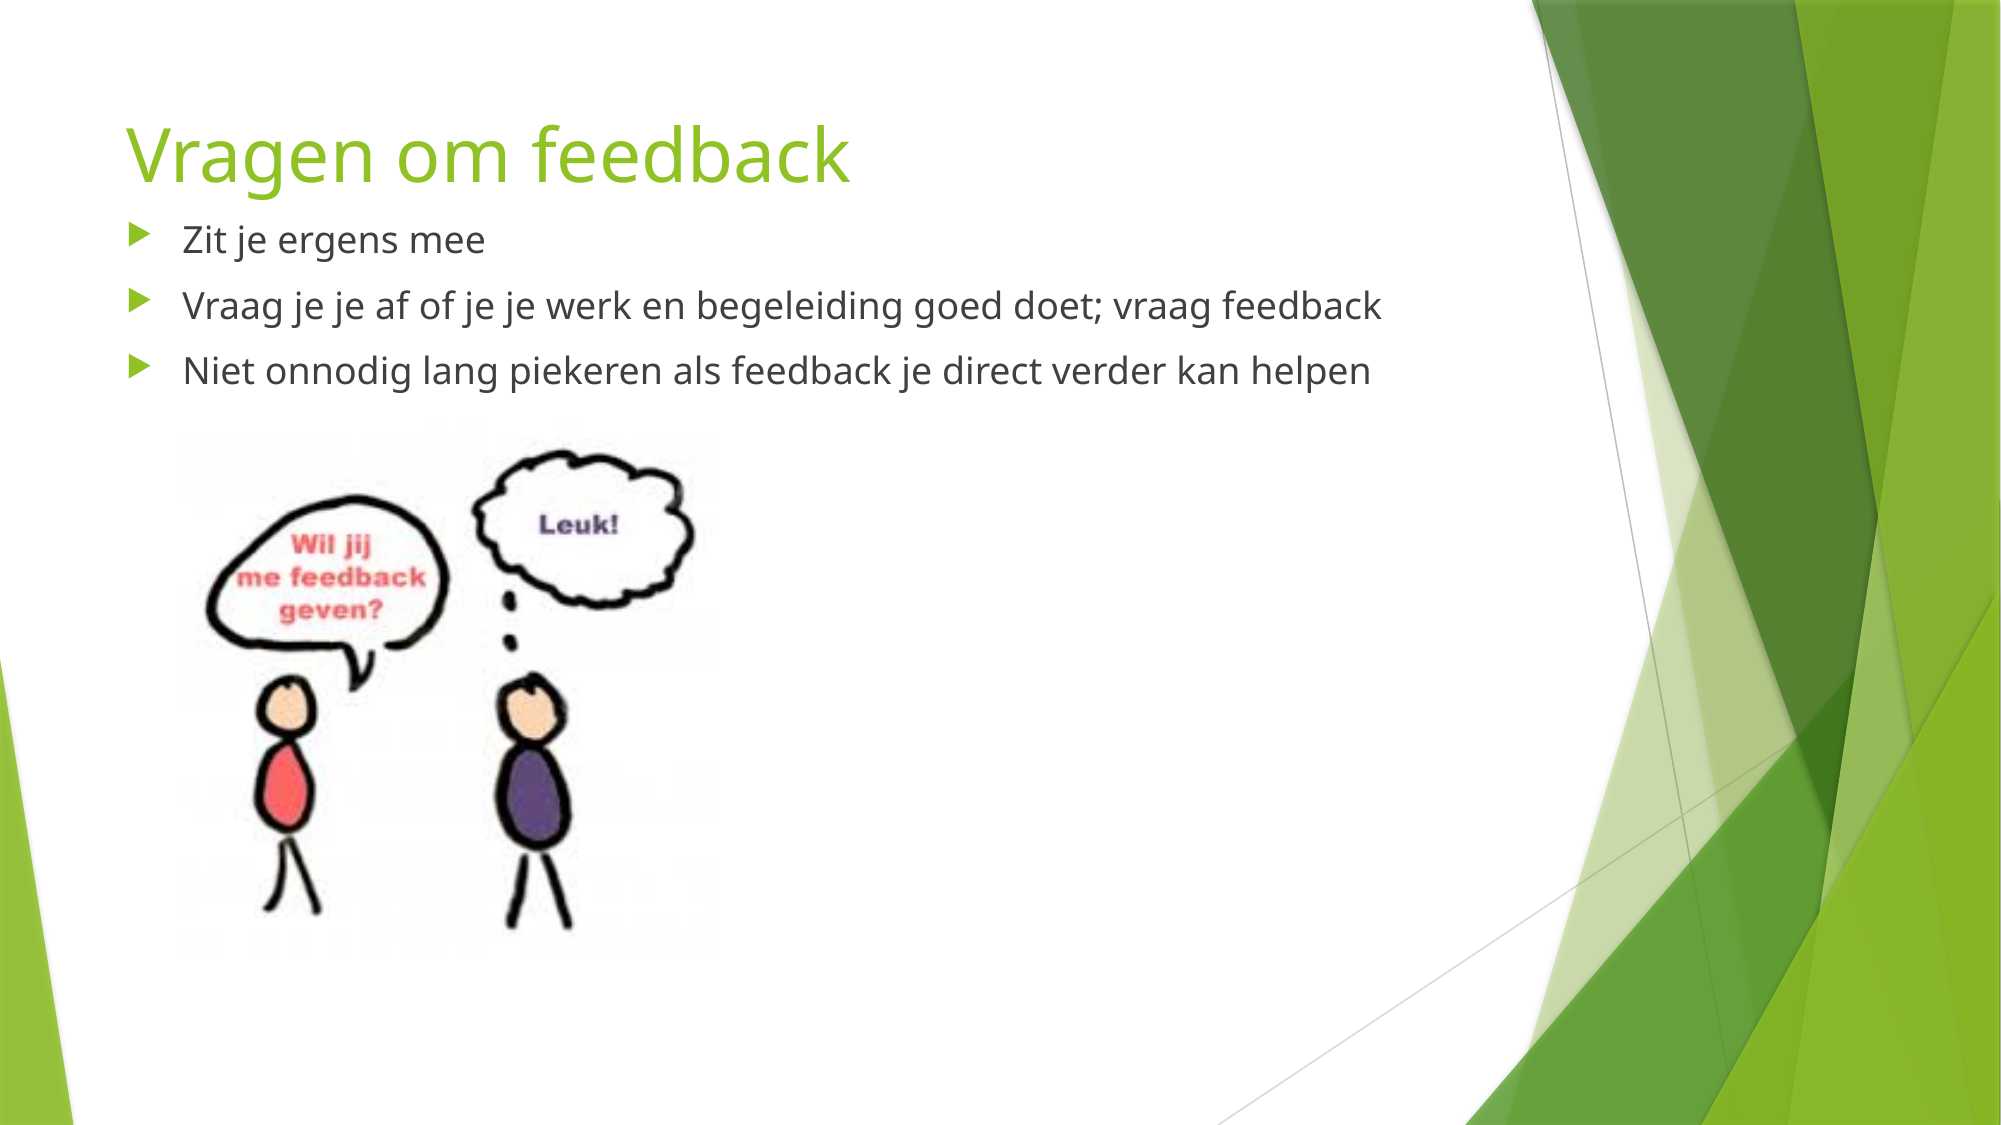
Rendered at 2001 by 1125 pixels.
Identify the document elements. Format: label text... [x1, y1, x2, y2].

picture [177, 420, 719, 954]
title Vragen om feedback [111, 99, 1522, 208]
list Zit je ergens mee Vraag je je af of je je werk en begeleiding goed doet; vraag feedback Niet onnodig lang piekeren als feedback je direct verder kan helpen [111, 208, 1522, 845]
